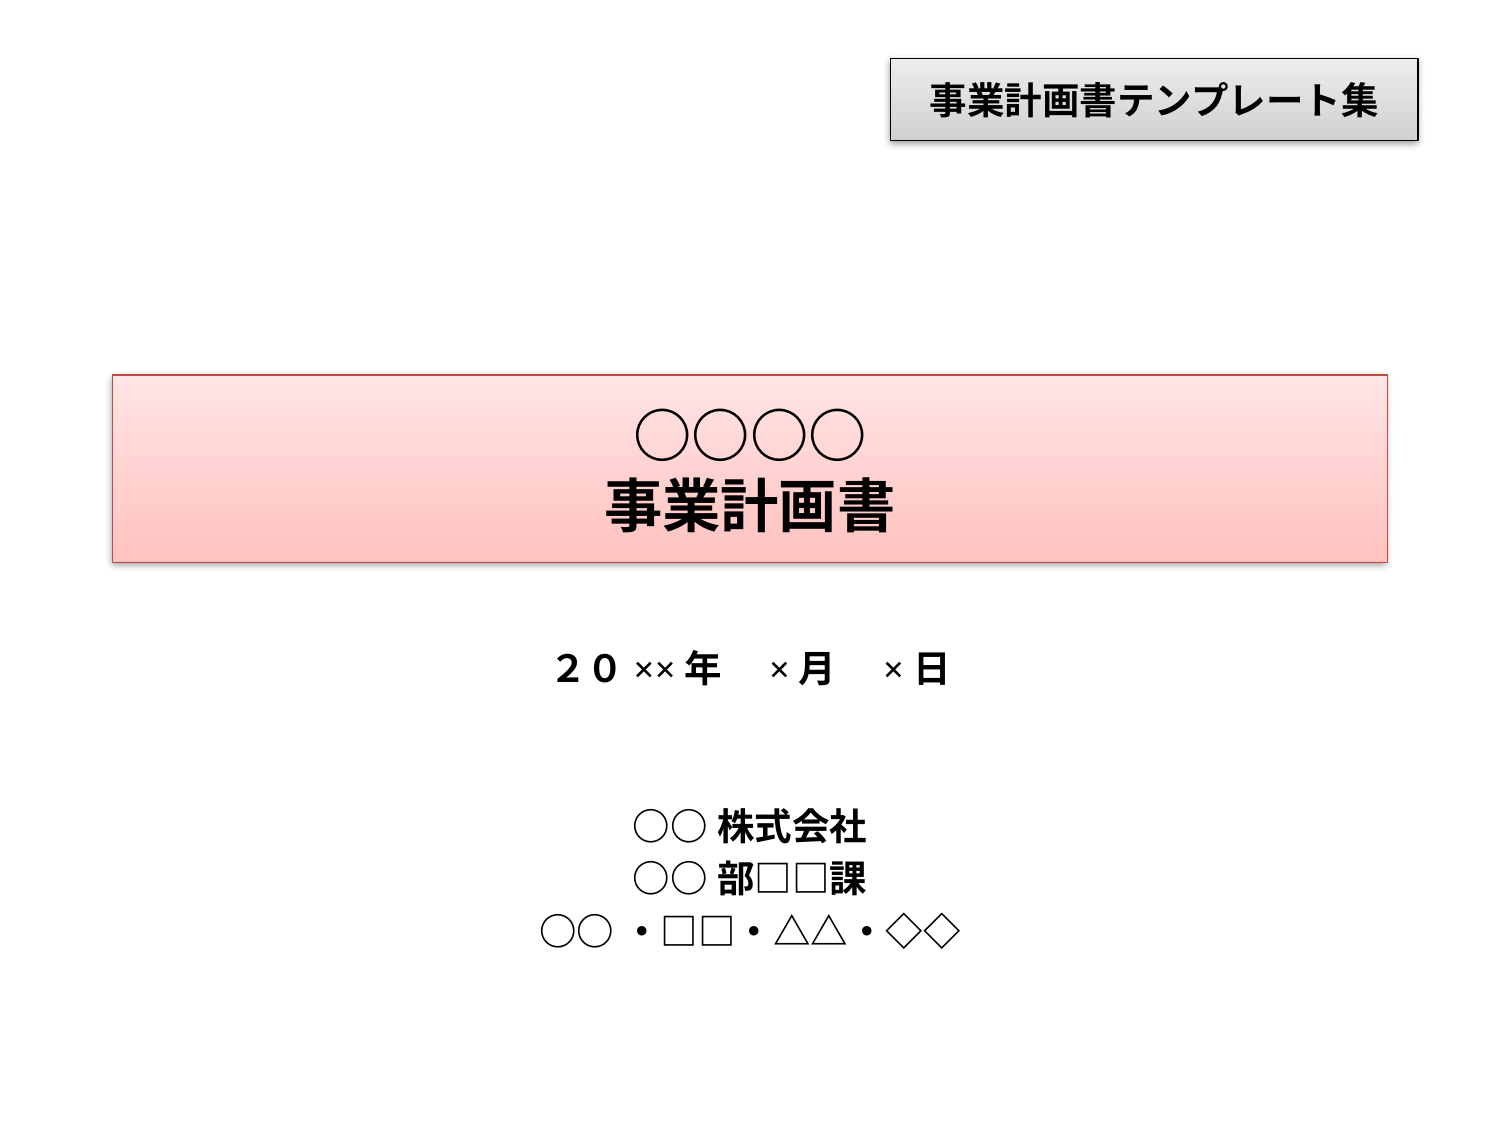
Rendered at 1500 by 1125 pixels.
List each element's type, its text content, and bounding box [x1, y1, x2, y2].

text_box 事業計画書テンプレート集 [890, 58, 1419, 141]
subtitle ２０××年 ×月 ×日 ○○株式会社 ○○部□□課 ○○・□□・△△・◇◇ [224, 637, 1276, 926]
title ○○○○ 事業計画書 [112, 374, 1388, 563]
